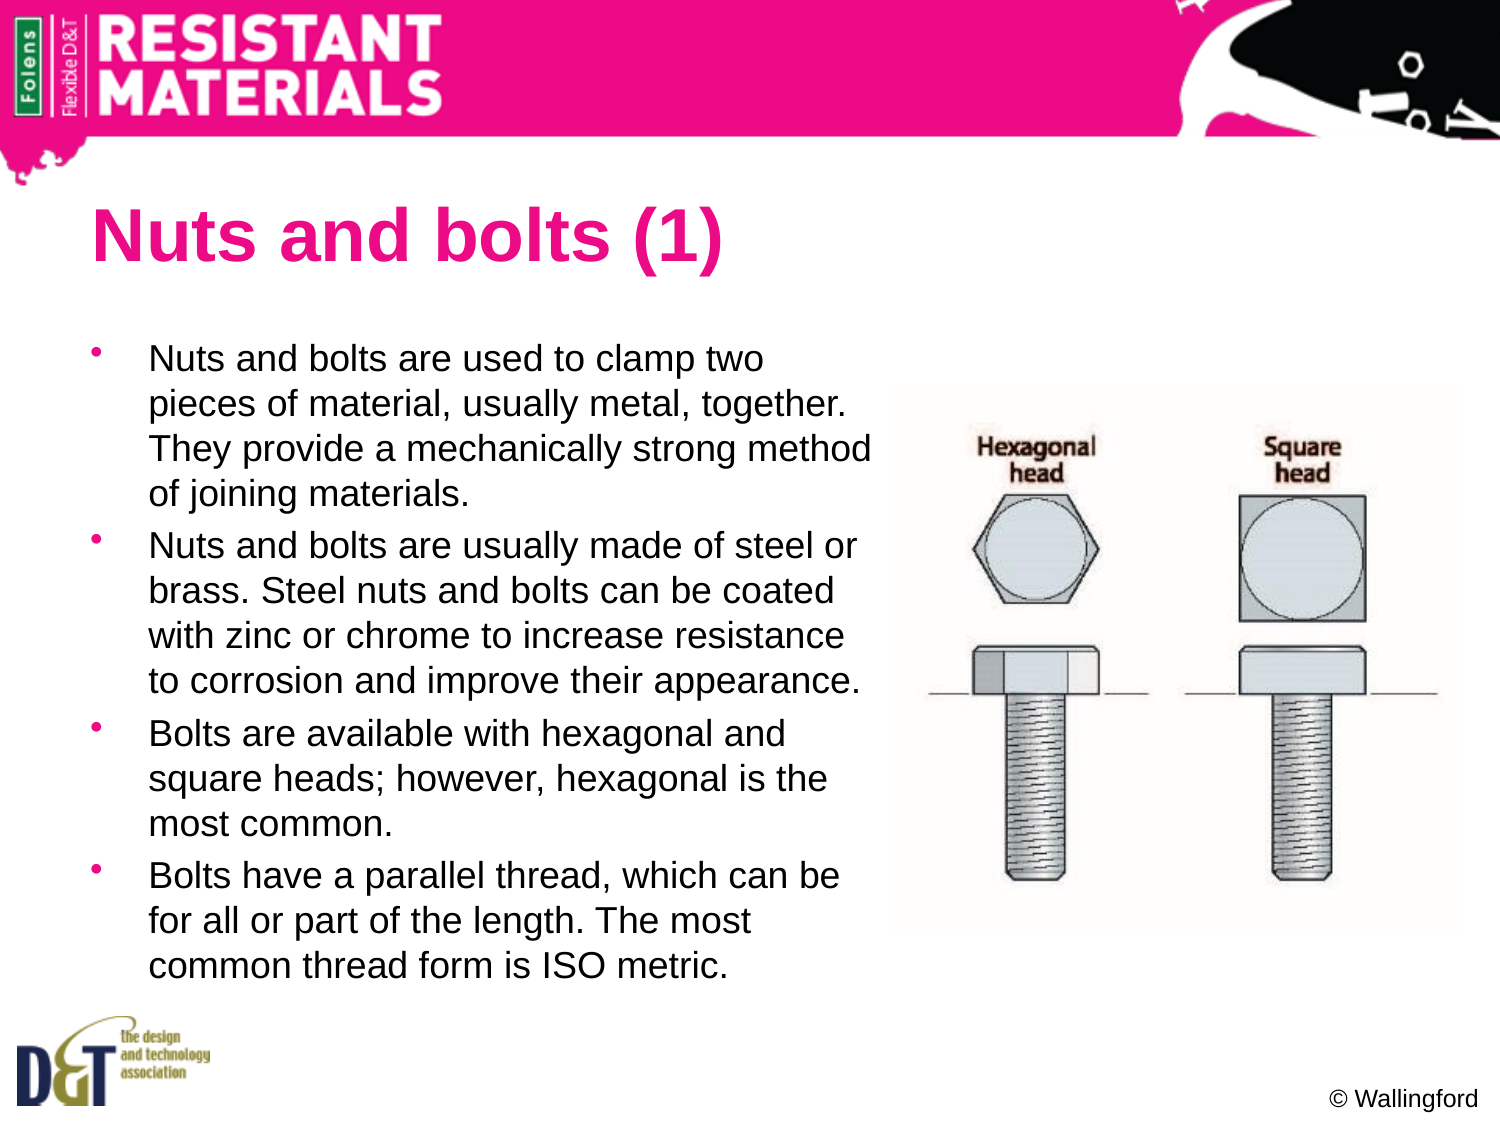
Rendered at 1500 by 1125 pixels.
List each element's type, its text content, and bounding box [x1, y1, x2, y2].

list Nuts and bolts are used to clamp two pieces of material, usually metal, together. They provide a mechanically strong method of joining materials. Nuts and bolts are usually made of steel or brass. Steel nuts and bolts can be coated with zinc or chrome to increase resistance to corrosion and improve their appearance. Bolts are available with hexagonal and square heads; however, hexagonal is the most common. Bolts have a parallel thread, which can be for all or part of the length. The most common thread form is ISO metric. [75, 326, 892, 1005]
title Nuts and bolts (1) [76, 160, 1427, 301]
picture [0, 0, 1500, 1125]
text_box © Wallingford [1257, 1074, 1495, 1125]
